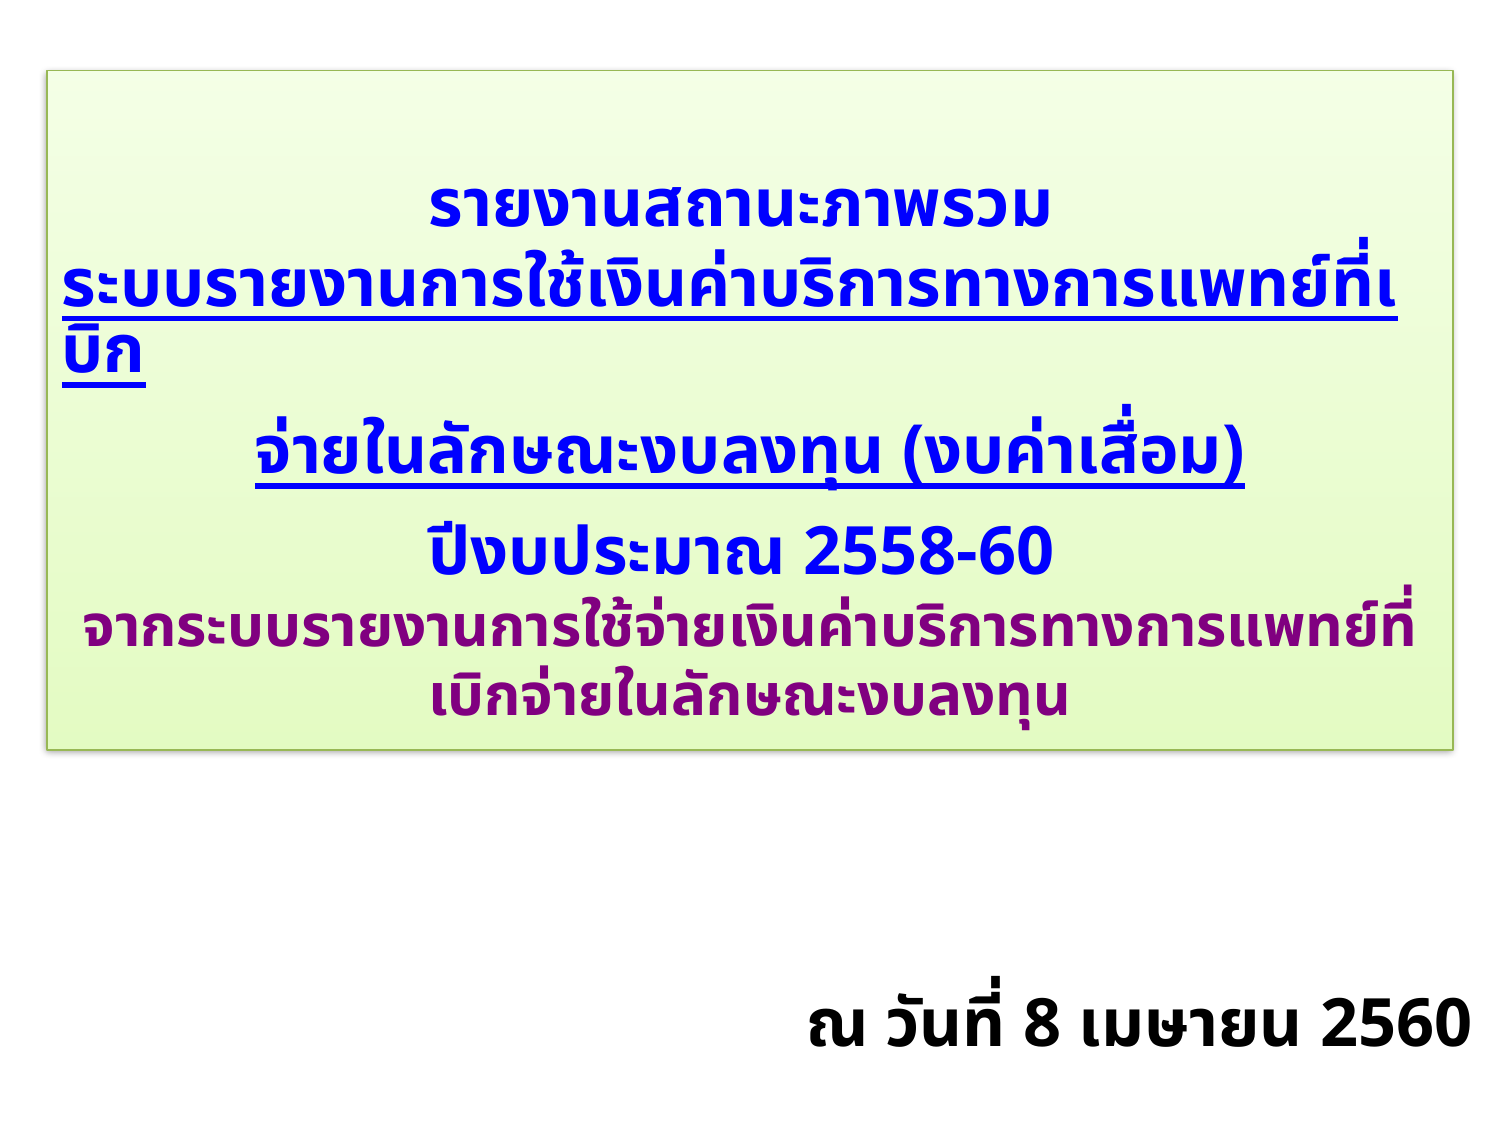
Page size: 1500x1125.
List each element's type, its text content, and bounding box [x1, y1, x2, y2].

subtitle ณ วันที่ 8 เมษายน 2560 [438, 971, 1489, 1090]
title รายงานสถานะภาพรวม ระบบรายงานการใช้เงินค่าบริการทางการแพทย์ที่เบิก จ่ายในลักษณะงบลงทุน (งบค่าเสื่อม) ปีงบประมาณ 2558-60 จากระบบรายงานการใช้จ่ายเงินค่าบริการทางการแพทย์ที่เบิกจ่ายในลักษณะงบลงทุน [46, 70, 1454, 751]
